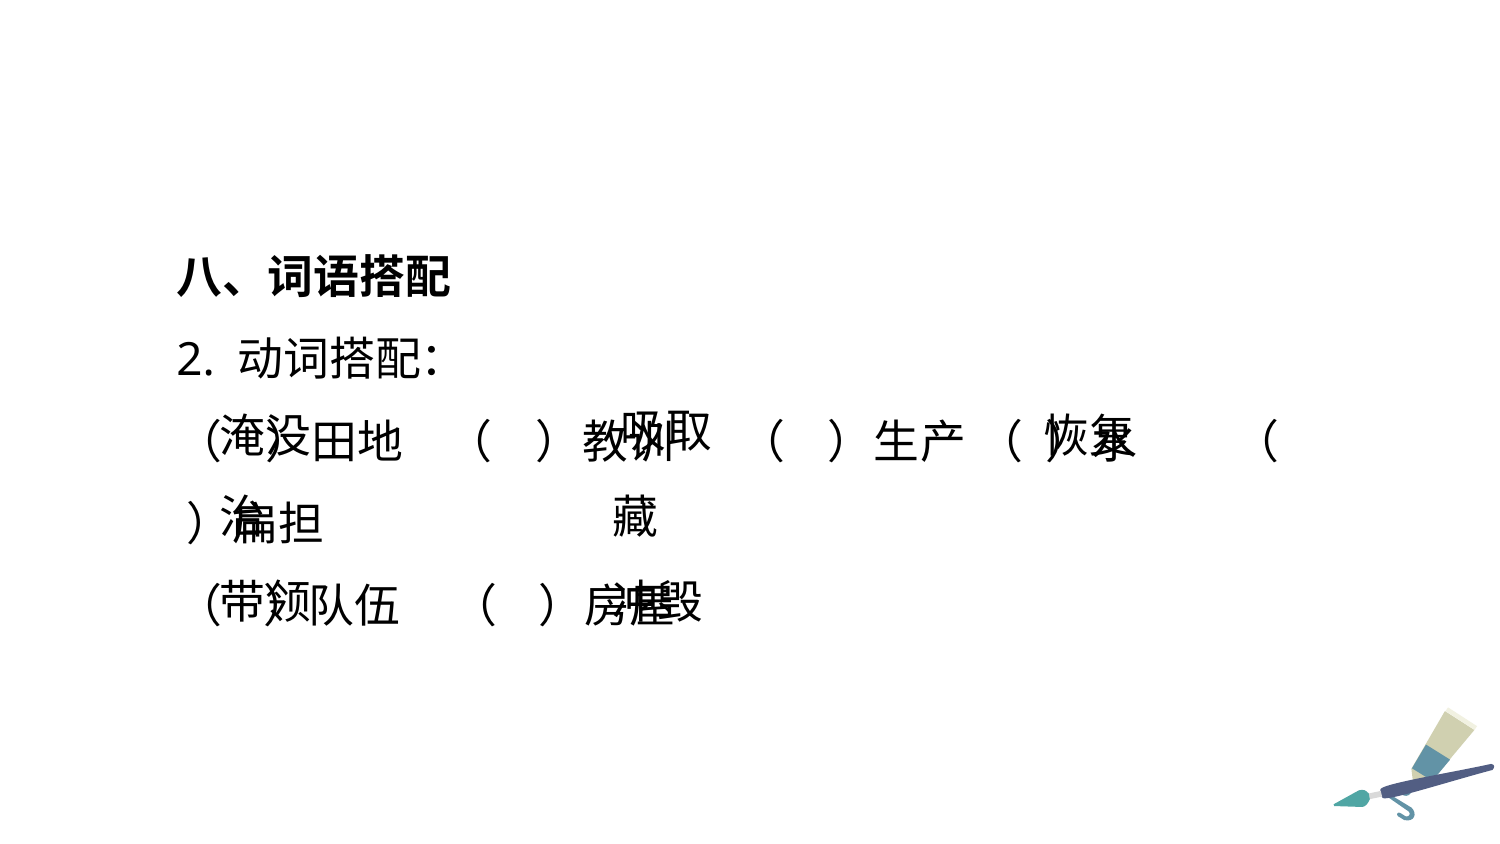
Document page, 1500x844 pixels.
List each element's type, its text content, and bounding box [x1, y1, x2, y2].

text_box 吸取 [605, 394, 727, 464]
text_box 冲毁 [597, 565, 719, 636]
text_box 恢复 [1029, 399, 1151, 470]
text_box 淹没 [205, 399, 327, 470]
text_box 藏 [597, 480, 673, 550]
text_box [1358, 708, 1481, 844]
text_box 八、词语搭配 2. 动词搭配： （ ）田地 （ ）教训 （ ）生产 （ ）水 （ ）扁担 （ ）队伍 （ ）房屋 [161, 212, 1295, 640]
text_box 治 [205, 480, 281, 550]
text_box 带领 [205, 565, 327, 636]
